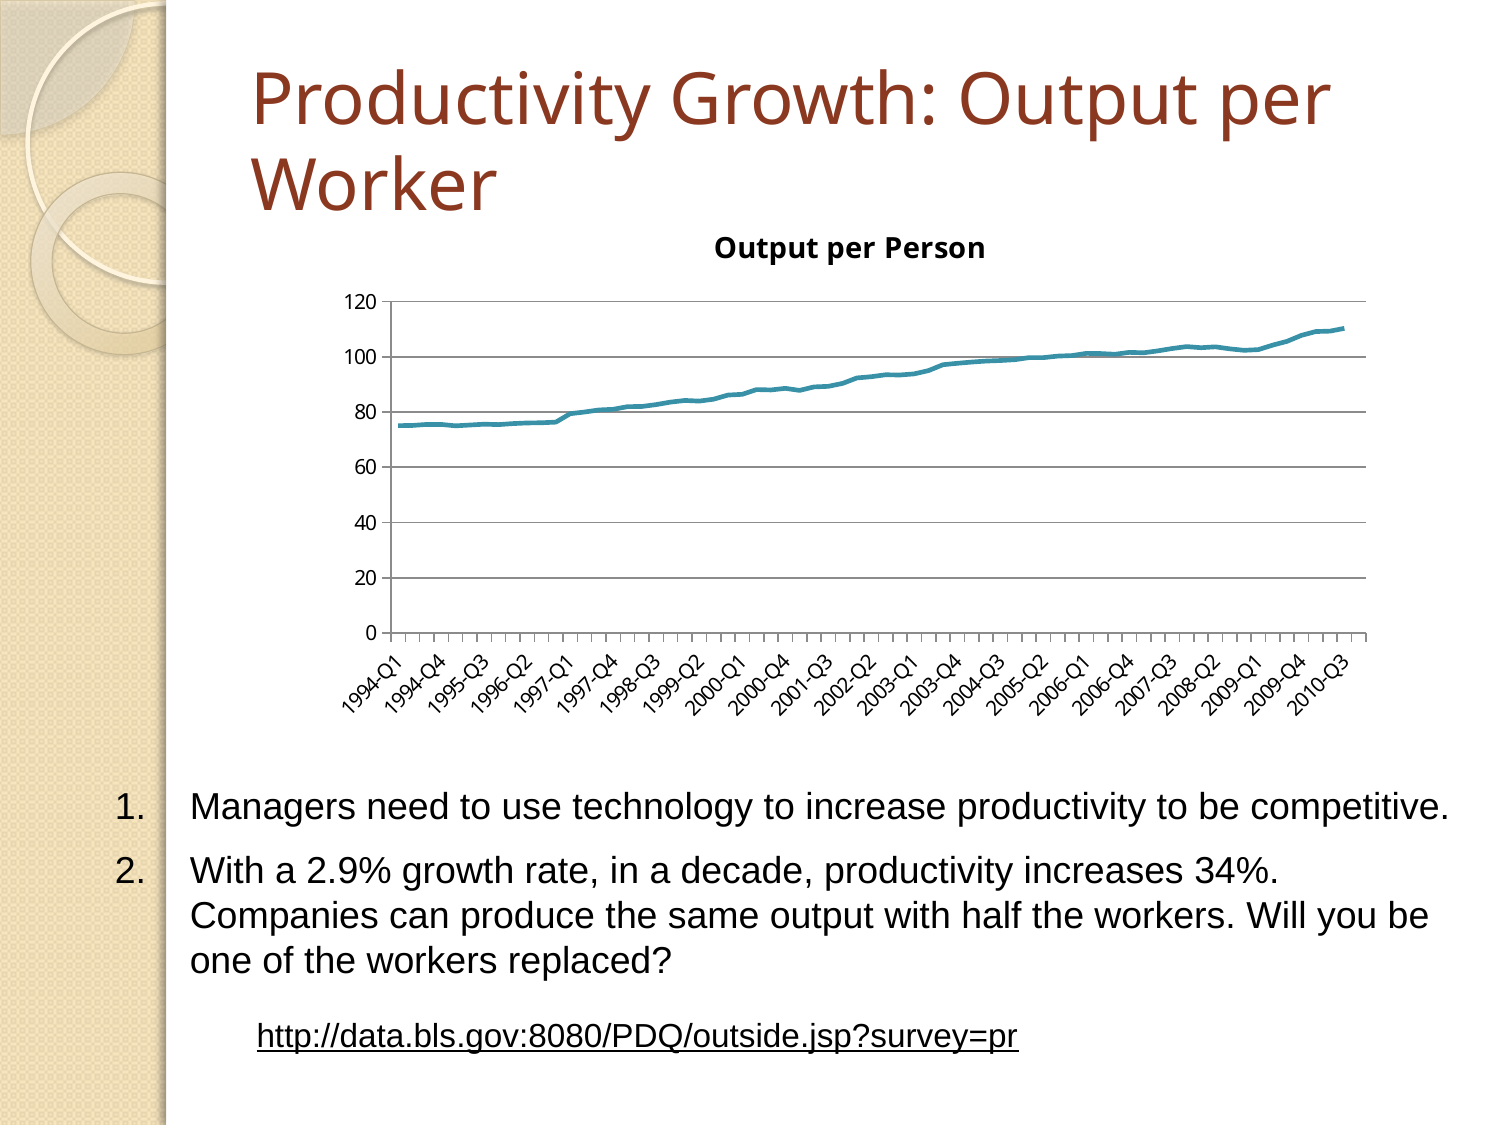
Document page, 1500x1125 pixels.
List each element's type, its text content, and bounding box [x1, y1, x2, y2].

text_box http://data.bls.gov:8080/PDQ/outside.jsp?survey=pr [241, 1007, 1043, 1062]
title Productivity Growth: Output per Worker [235, 45, 1466, 233]
chart [312, 199, 1388, 733]
text_box Managers need to use technology to increase productivity to be competitive. With a 2.9% growth rate, in a decade, productivity increases 34%. Companies can produce the same output with half the workers. Will you be one of the workers replaced? [99, 774, 1475, 989]
